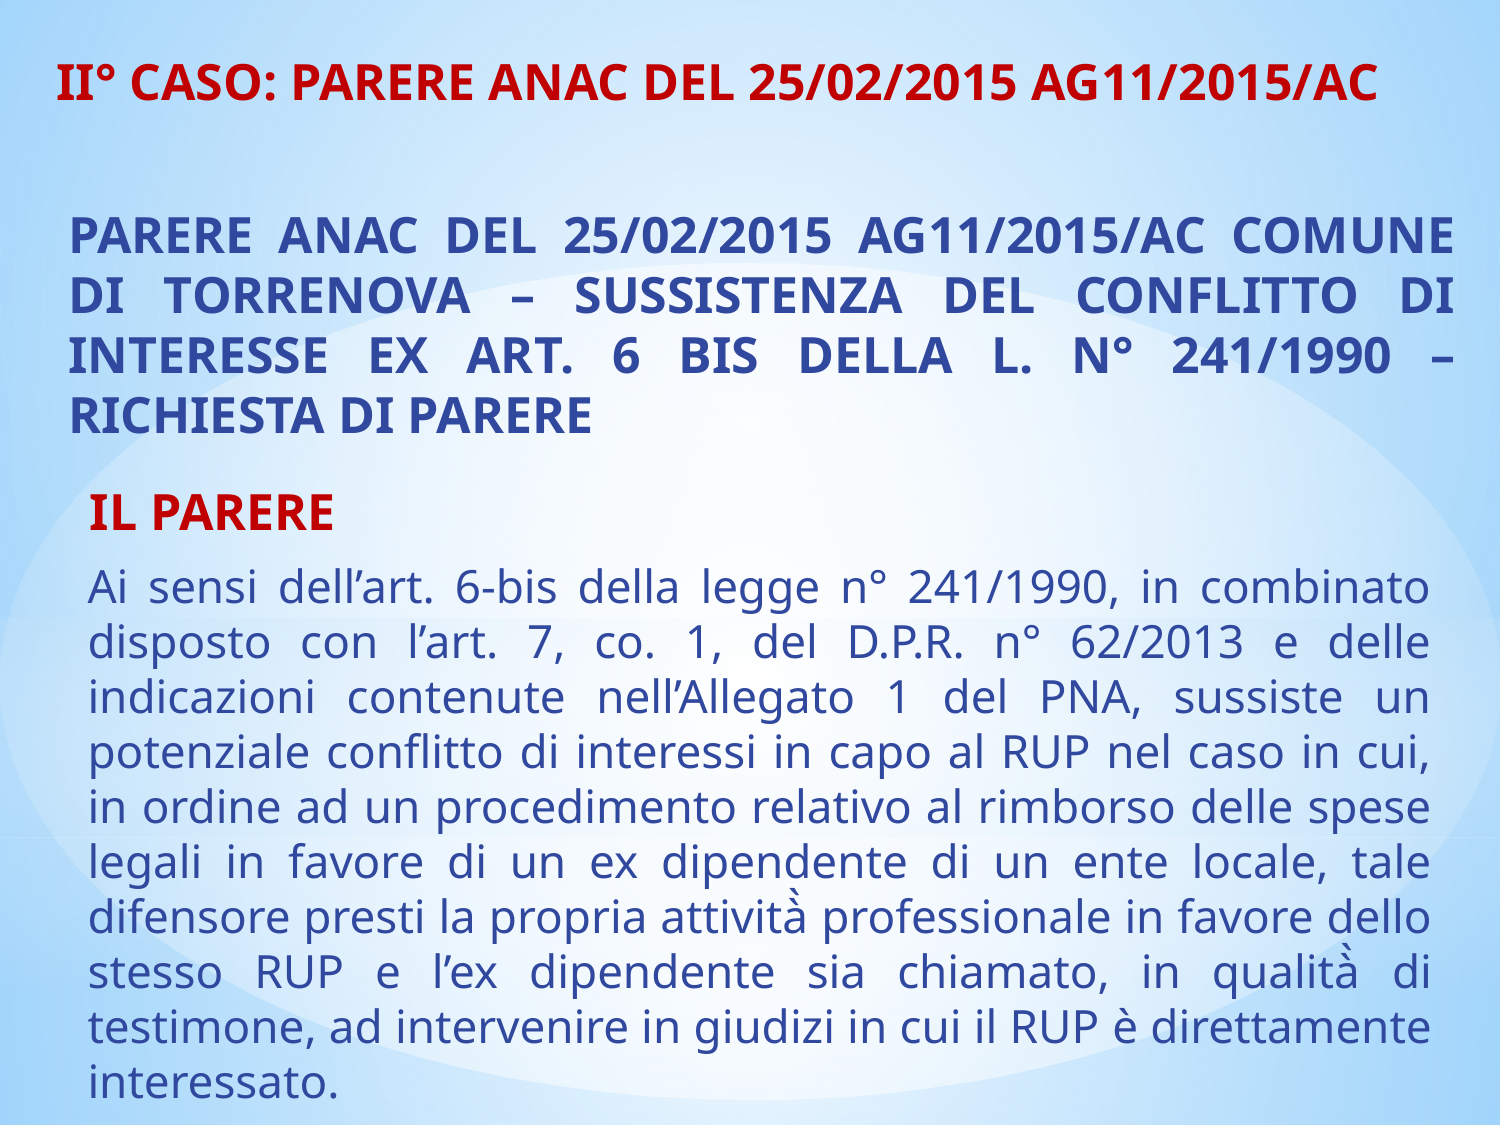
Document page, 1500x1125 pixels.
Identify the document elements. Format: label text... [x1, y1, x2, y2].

list Ai sensi dell’art. 6-bis della legge n° 241/1990, in combinato disposto con l’art. 7, co. 1, del D.P.R. n° 62/2013 e delle indicazioni contenute nell’Allegato 1 del PNA, sussiste un potenziale conflitto di interessi in capo al RUP nel caso in cui, in ordine ad un procedimento relativo al rimborso delle spese legali in favore di un ex dipendente di un ente locale, tale difensore presti la propria attività̀ professionale in favore dello stesso RUP e l’ex dipendente sia chiamato, in qualità̀ di testimone, ad intervenire in giudizi in cui il RUP è direttamente interessato. [64, 550, 1447, 1071]
title II° CASO: PARERE ANAC DEL 25/02/2015 AG11/2015/AC [41, 42, 1459, 149]
text_box PARERE ANAC DEL 25/02/2015 AG11/2015/AC COMUNE DI TORRENOVA – SUSSISTENZA DEL CONFLITTO DI INTERESSE EX ART. 6 BIS DELLA L. N° 241/1990 – RICHIESTA DI PARERE [53, 196, 1471, 374]
text_box IL PARERE [74, 472, 1446, 548]
